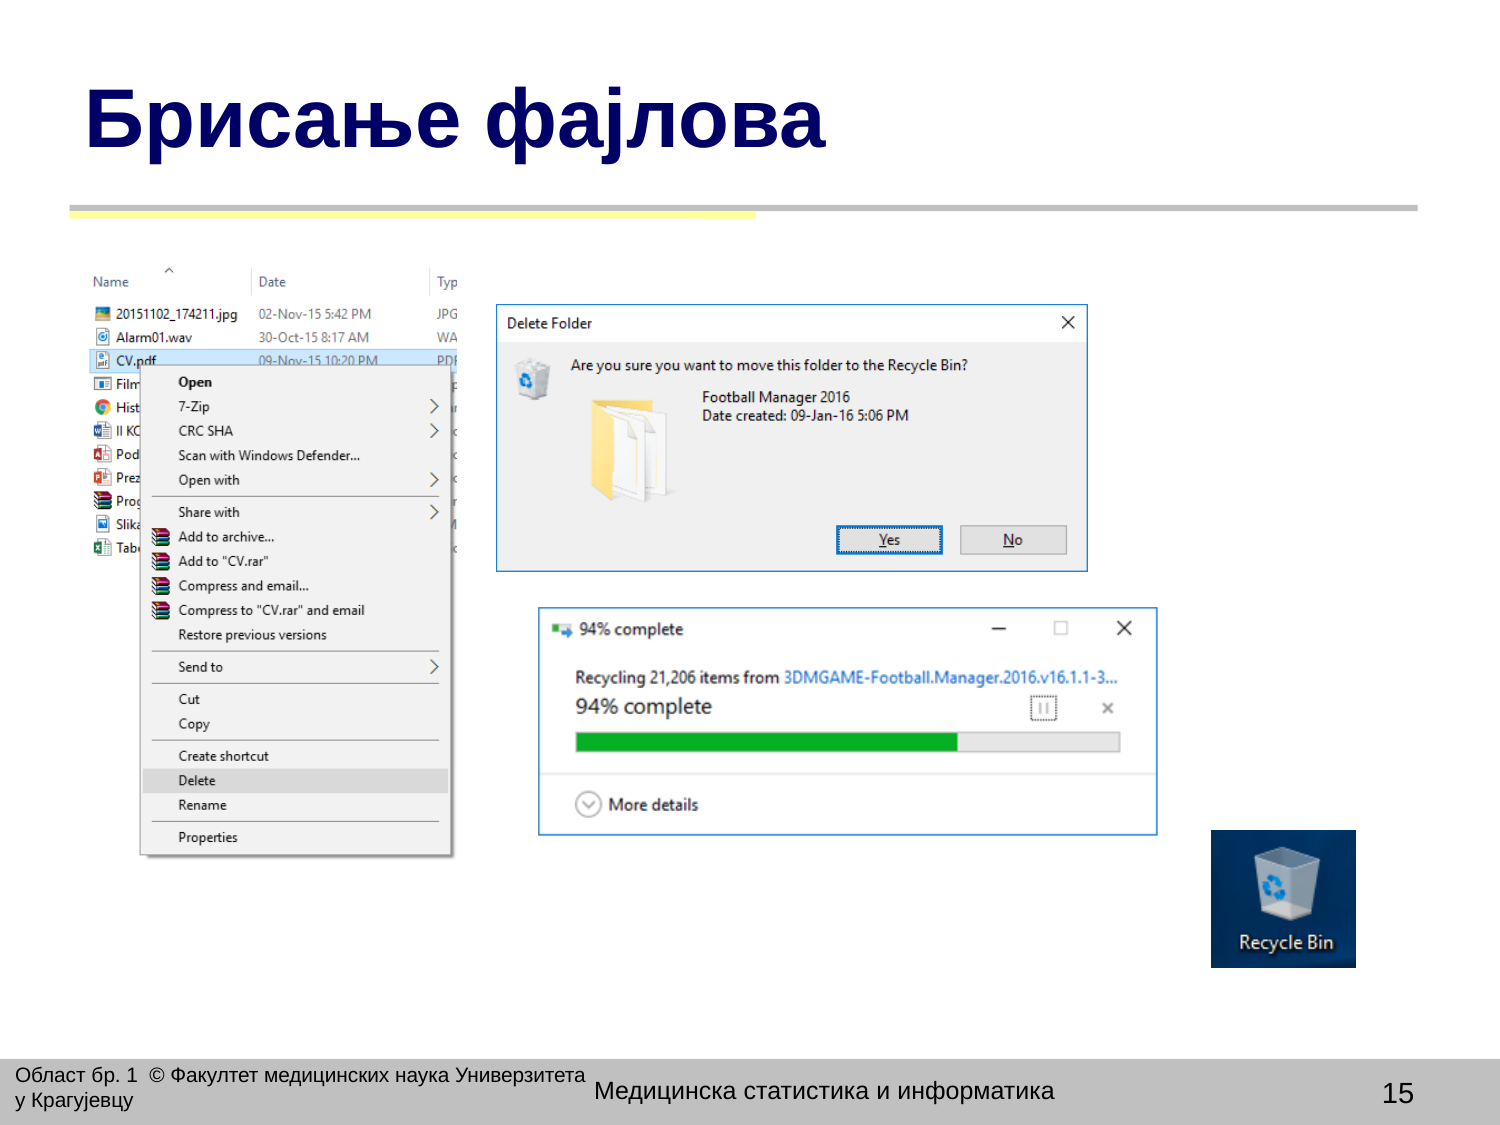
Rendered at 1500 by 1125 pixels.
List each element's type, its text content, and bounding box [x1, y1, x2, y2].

picture [75, 260, 458, 861]
footer Медицинска статистика и информатика [512, 1066, 1138, 1125]
slide_number Област бр. 1 © Факултет медицинских наука Универзитета у Крагујевцу [0, 1053, 614, 1108]
slide_number 15 [1155, 1066, 1430, 1125]
picture [496, 304, 1088, 573]
title Брисање фајлова [69, 19, 1426, 208]
picture [535, 604, 1159, 837]
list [1211, 829, 1356, 968]
